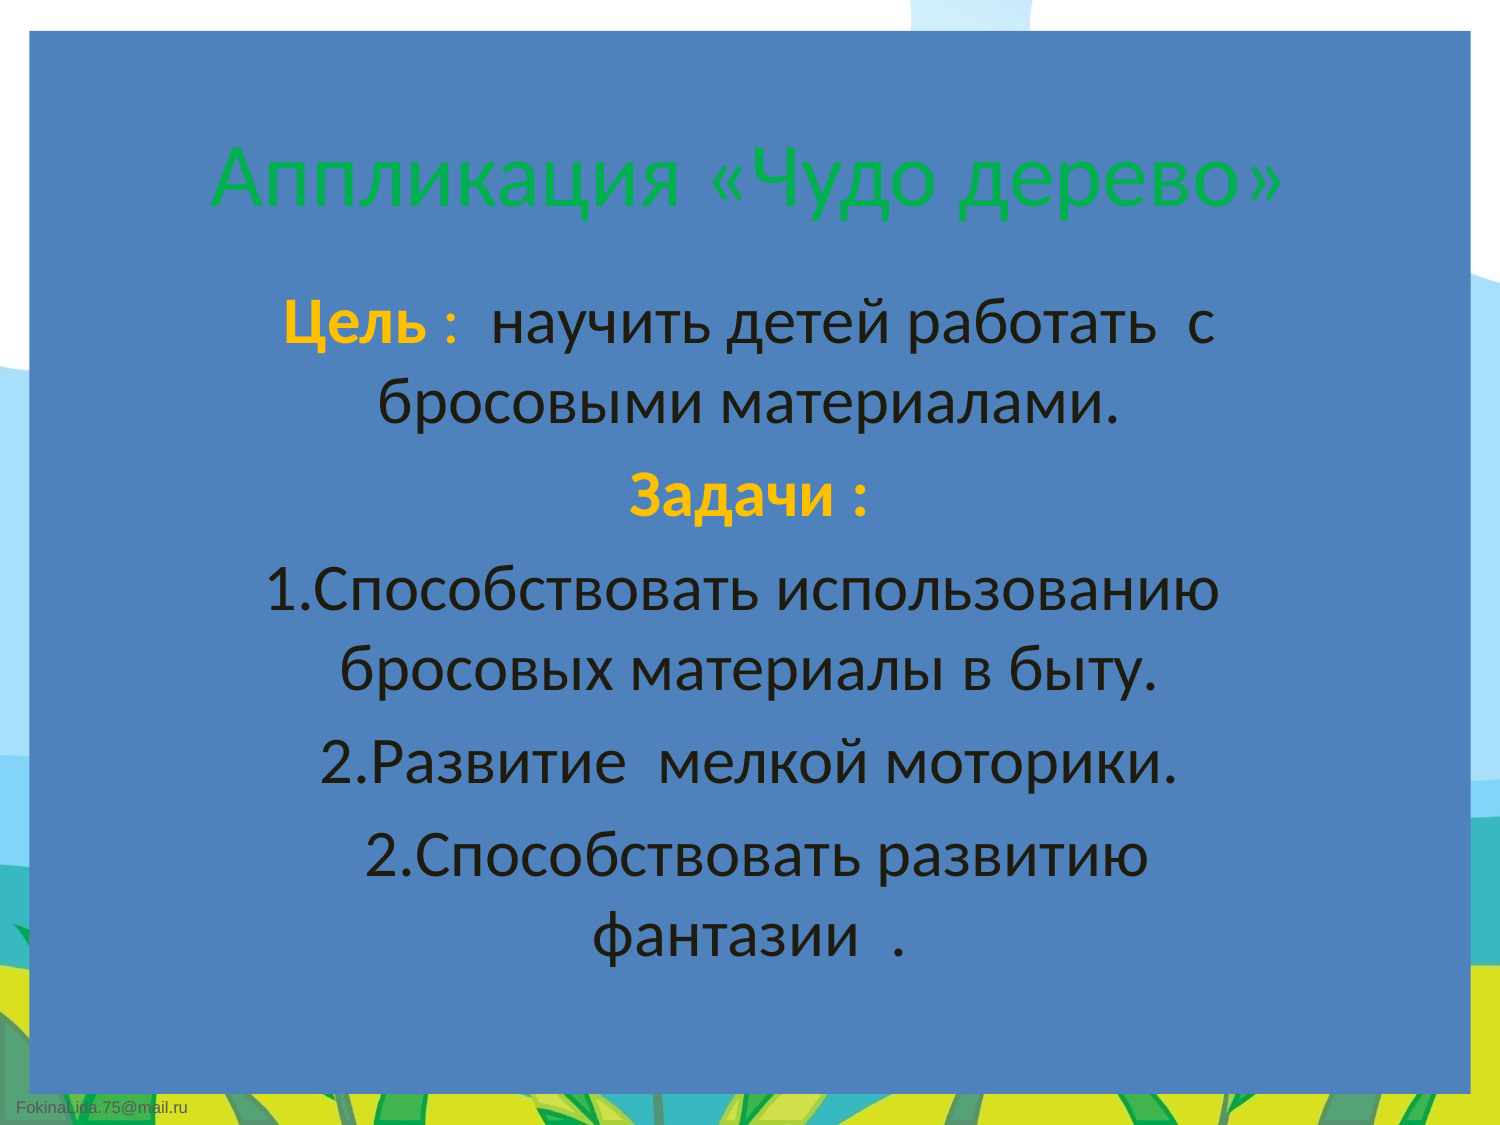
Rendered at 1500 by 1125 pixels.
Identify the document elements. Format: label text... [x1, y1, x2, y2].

title Аппликация «Чудо дерево» [112, 93, 1388, 247]
picture [0, 0, 1500, 1125]
subtitle Цель : научить детей работать с бросовыми материалами. Задачи : 1.Способствовать использованию бросовых материалы в быту. 2.Развитие мелкой моторики. 2.Способствовать развитию фантазии . [224, 269, 1276, 926]
